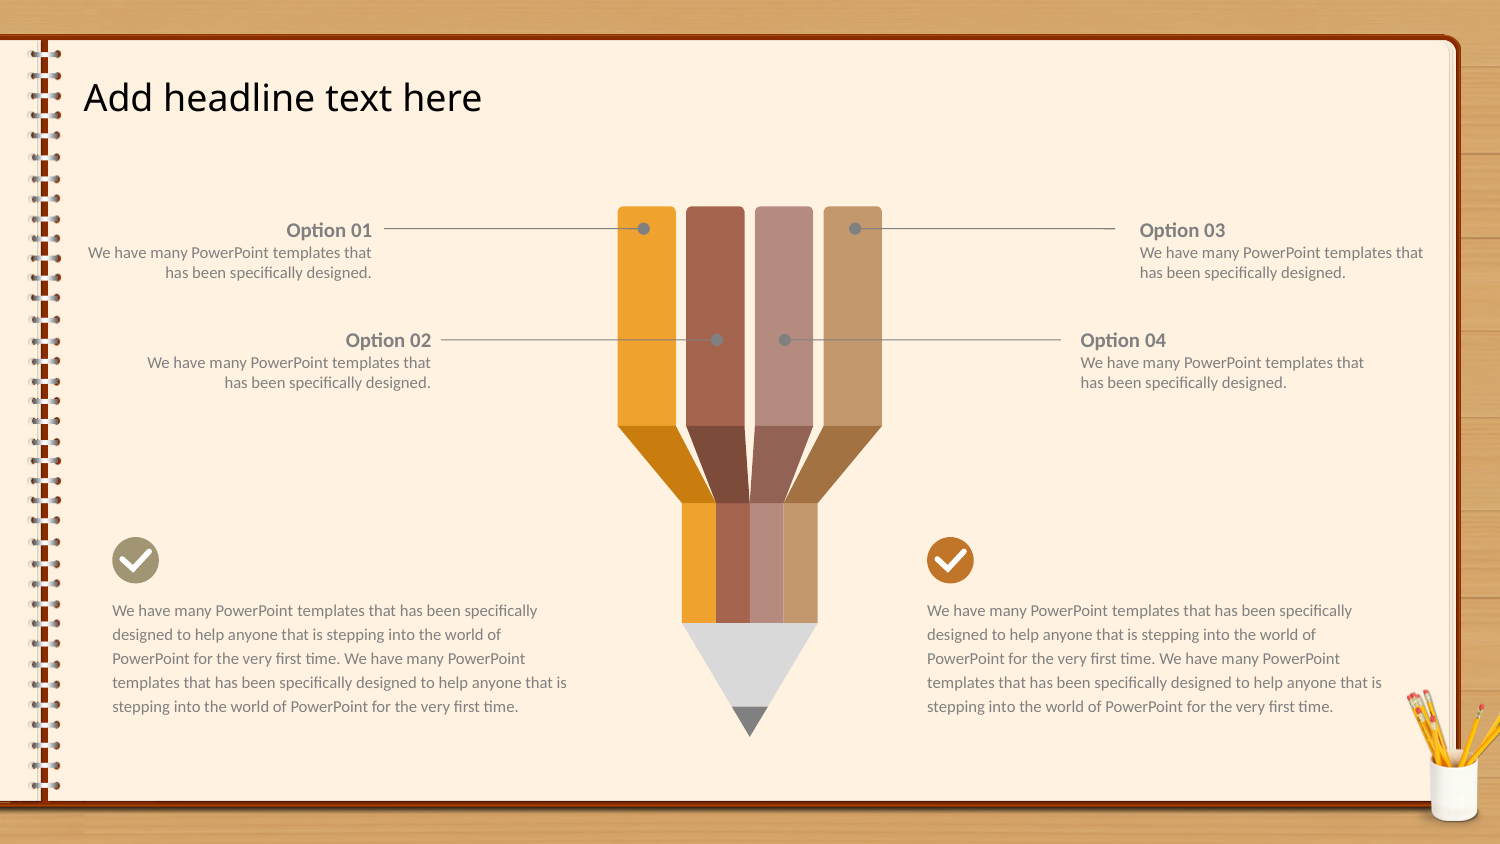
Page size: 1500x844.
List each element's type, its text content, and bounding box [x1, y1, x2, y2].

picture [0, 0, 1500, 844]
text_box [926, 536, 974, 584]
text_box Option 01 We have many PowerPoint templates that has been specifically designed. [76, 216, 373, 282]
text_box We have many PowerPoint templates that has been specifically designed to help anyone that is stepping into the world of PowerPoint for the very first time. We have many PowerPoint templates that has been specifically designed to help anyone that is stepping into the world of PowerPoint for the very first time. [927, 596, 1388, 716]
text_box We have many PowerPoint templates that has been specifically designed to help anyone that is stepping into the world of PowerPoint for the very first time. We have many PowerPoint templates that has been specifically designed to help anyone that is stepping into the world of PowerPoint for the very first time. [112, 596, 573, 716]
text_box Add headline text here [83, 74, 604, 120]
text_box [617, 206, 883, 738]
text_box Option 02 We have many PowerPoint templates that has been specifically designed. [135, 327, 432, 393]
text_box Option 04 We have many PowerPoint templates that has been specifically designed. [1080, 327, 1376, 393]
text_box Option 03 We have many PowerPoint templates that has been specifically designed. [1139, 216, 1436, 282]
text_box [111, 536, 160, 584]
